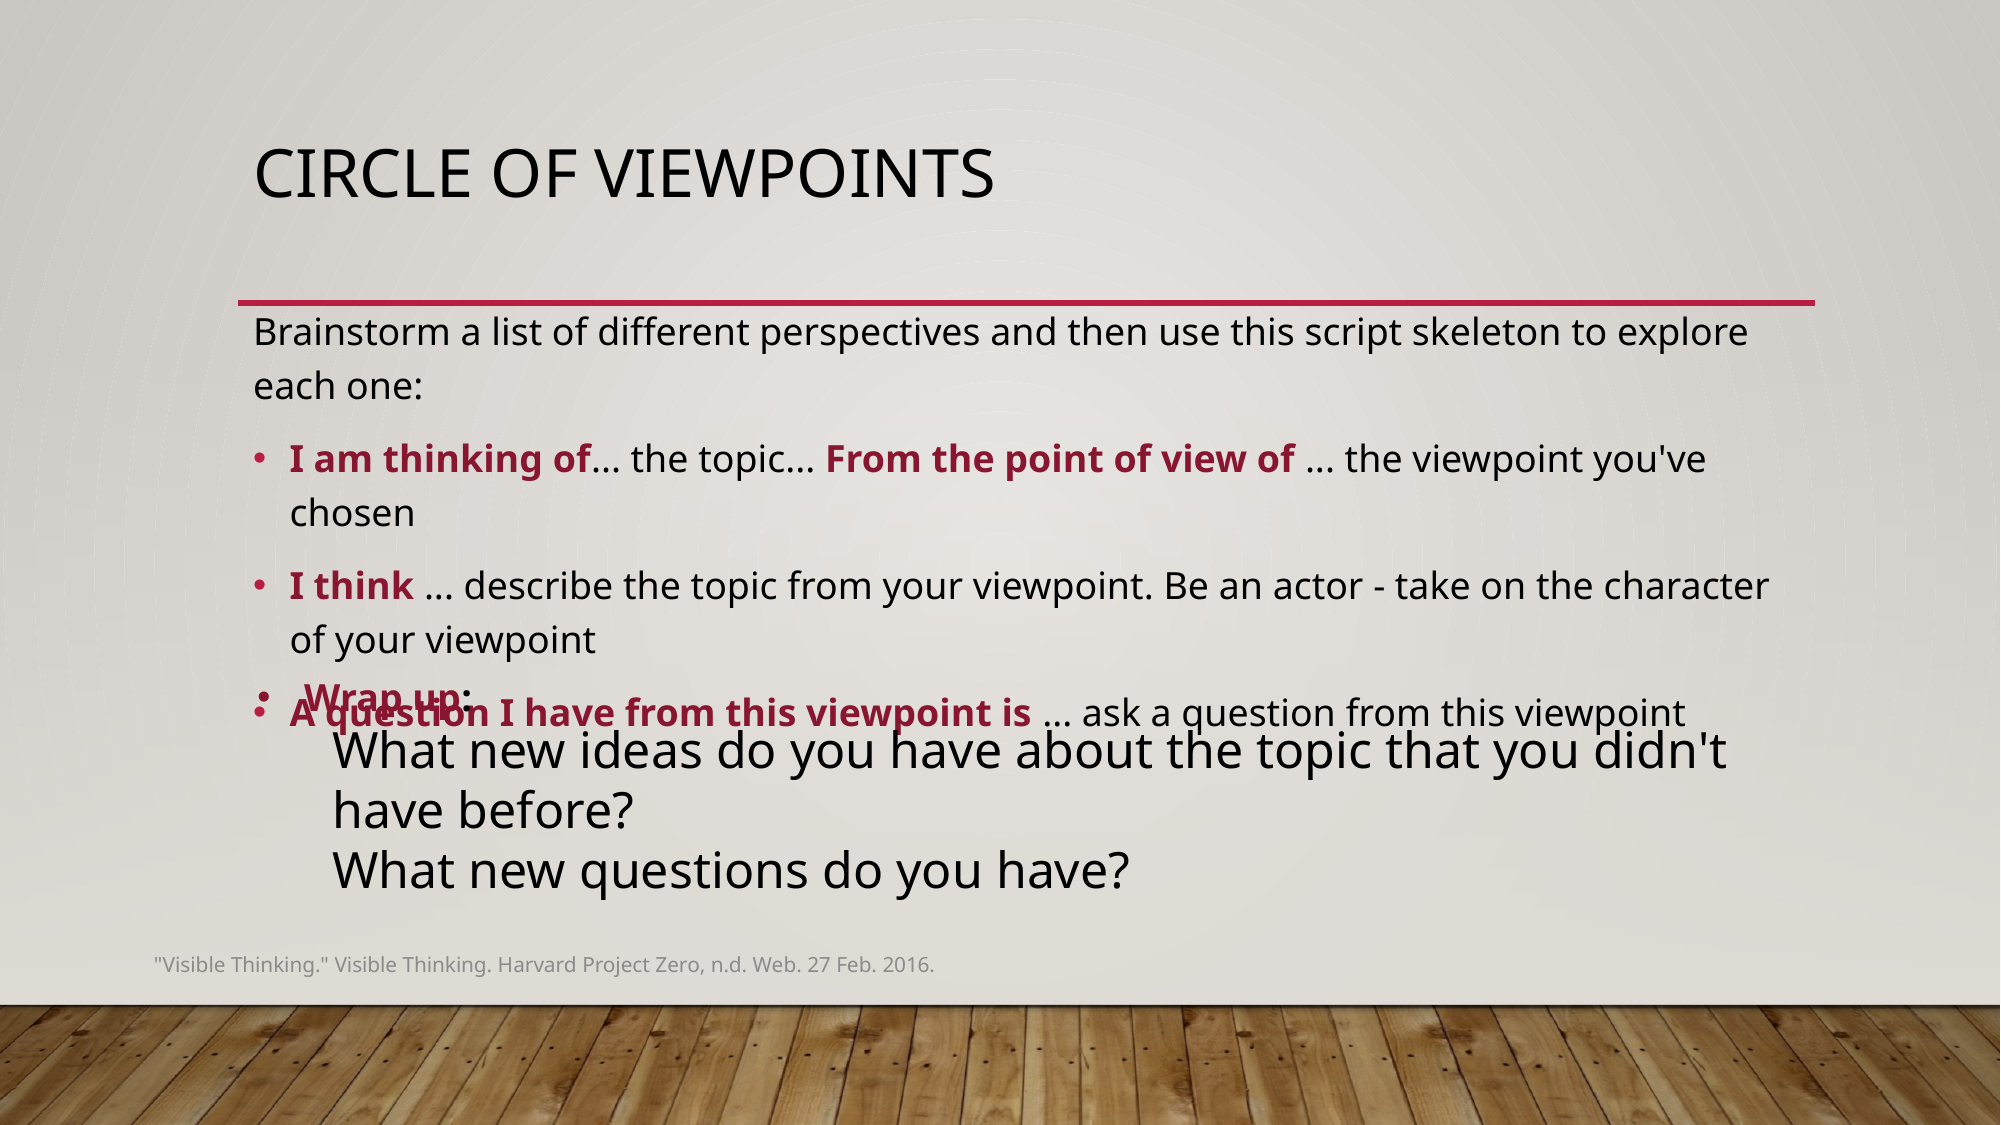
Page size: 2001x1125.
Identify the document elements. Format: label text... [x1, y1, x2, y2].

text_box Wrap up: What new ideas do you have about the topic that you didn't have before? What new questions do you have? [242, 666, 1782, 907]
title Circle of Viewpoints [238, 131, 1814, 291]
list Brainstorm a list of different perspectives and then use this script skeleton to explore each one: I am thinking of... the topic... From the point of view of ... the viewpoint you've chosen I think ... describe the topic from your viewpoint. Be an actor - take on the character of your viewpoint A question I have from this viewpoint is ... ask a question from this viewpoint [238, 291, 1830, 750]
picture [0, 1005, 2000, 1125]
footer "Visible Thinking." Visible Thinking. Harvard Project Zero, n.d. Web. 27 Feb. 2016. [138, 938, 1113, 990]
